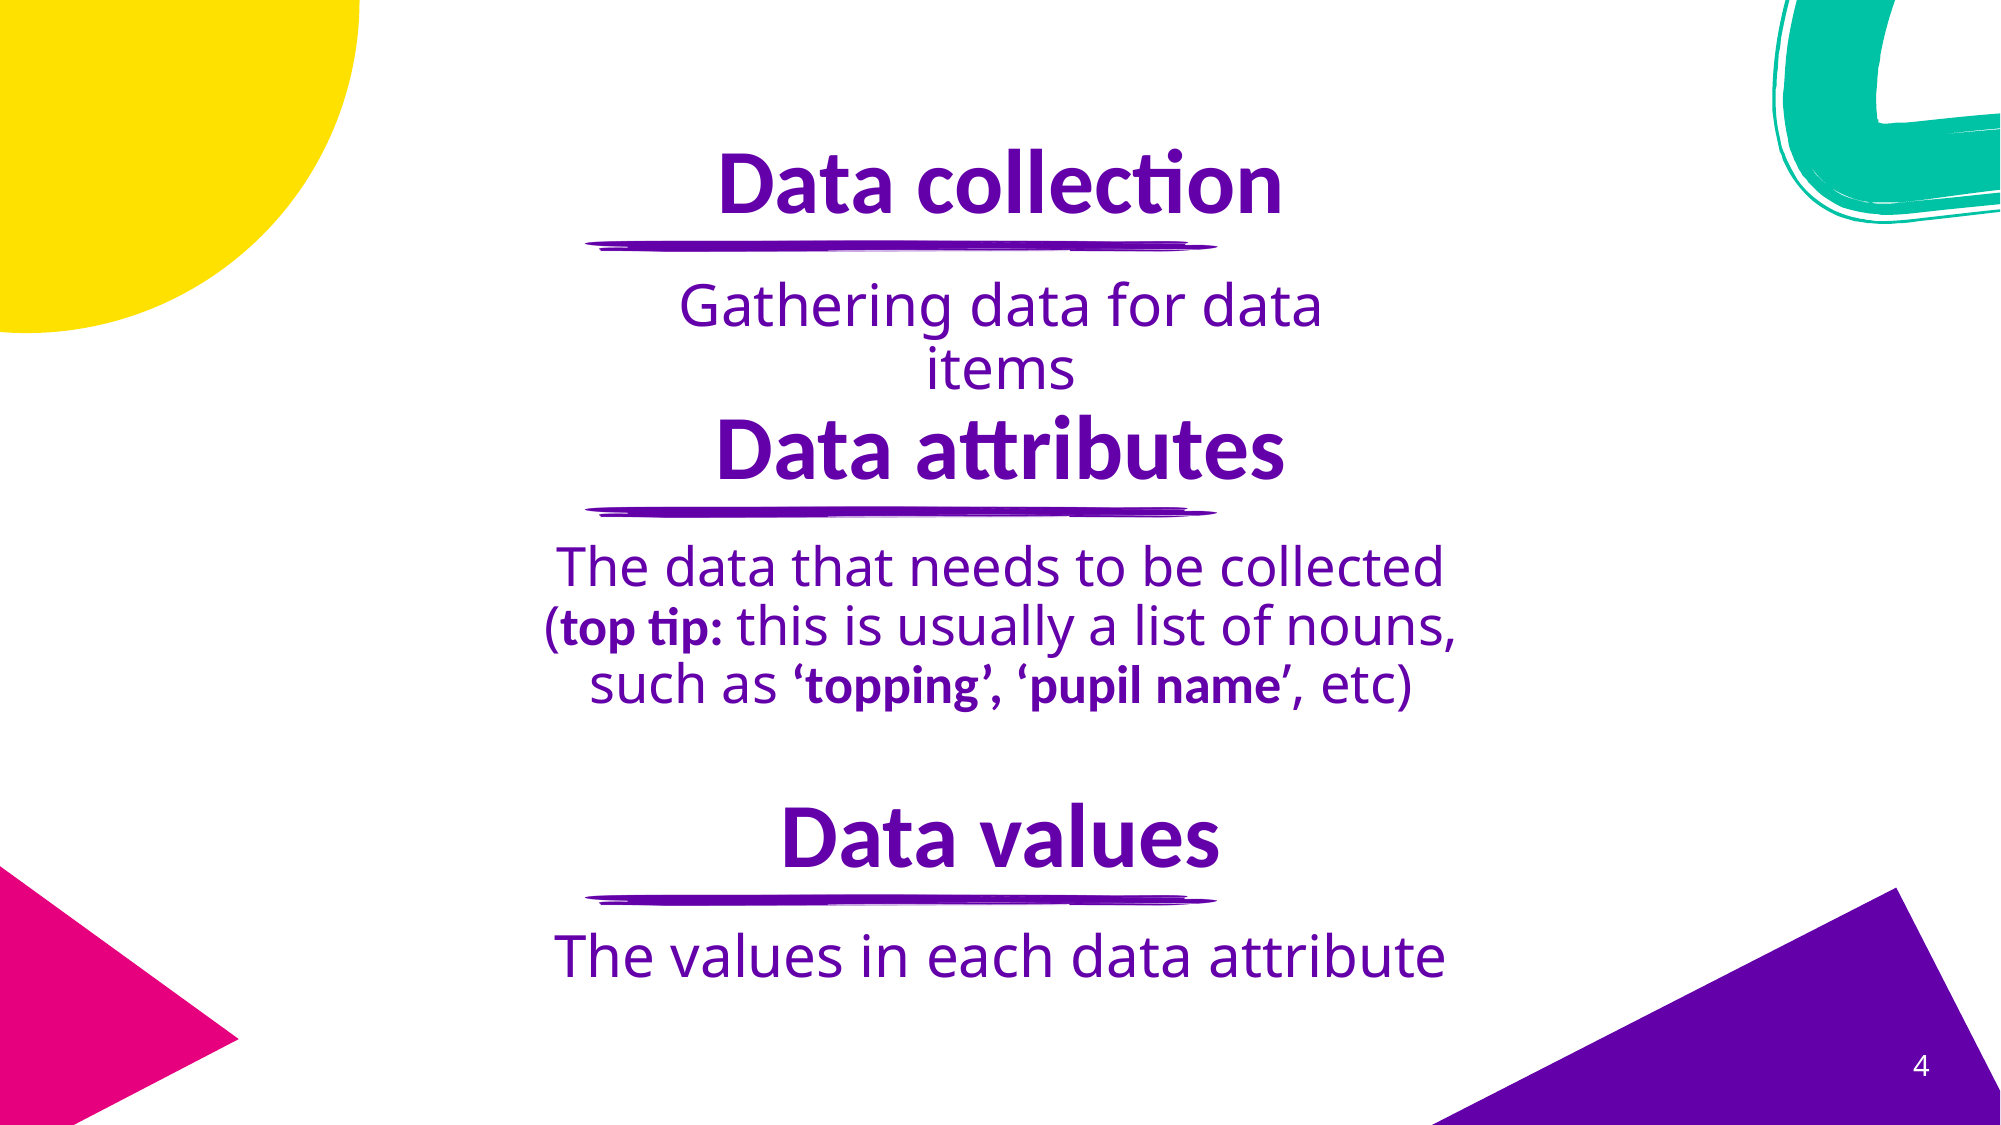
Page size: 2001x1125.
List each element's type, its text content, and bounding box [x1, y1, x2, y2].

text_box [0, 0, 361, 335]
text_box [562, 86, 1441, 353]
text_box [523, 740, 1479, 1021]
slide_number 4 [1673, 1037, 1945, 1097]
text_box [523, 352, 1479, 740]
